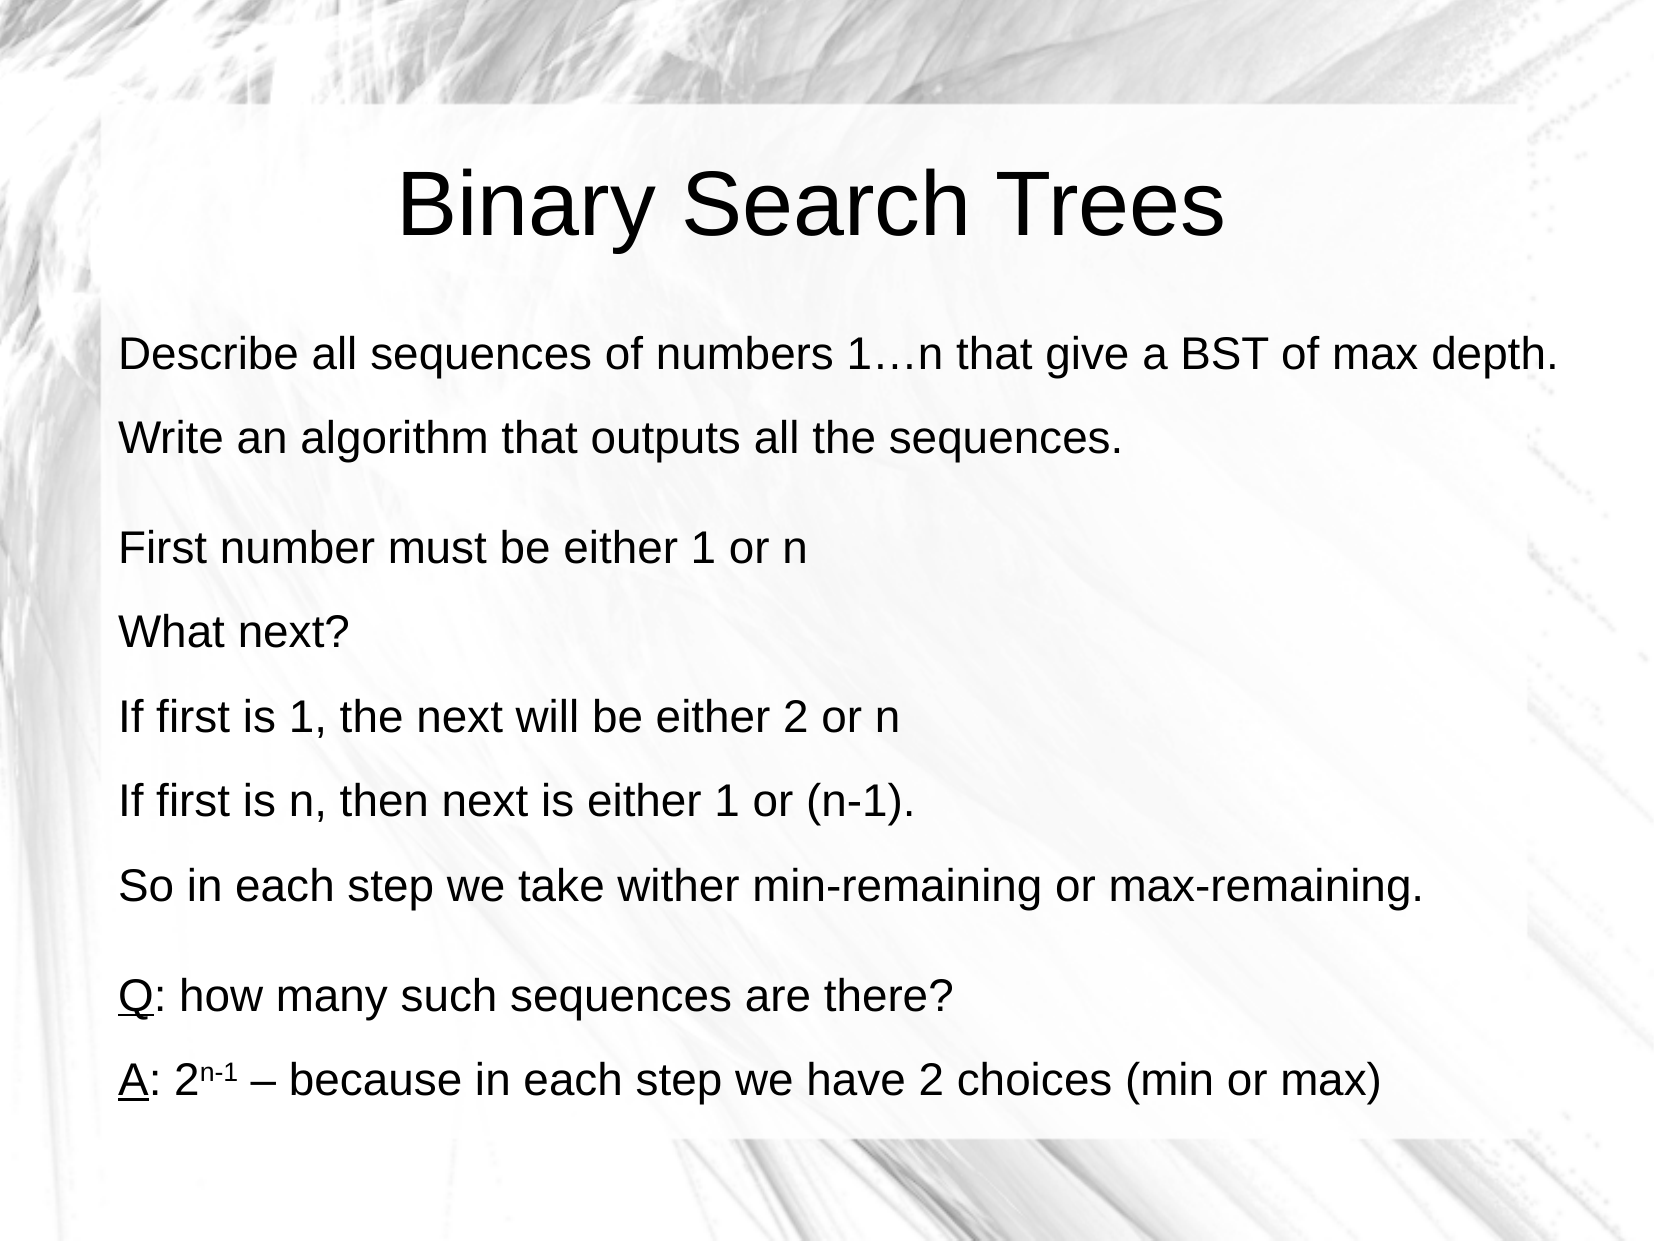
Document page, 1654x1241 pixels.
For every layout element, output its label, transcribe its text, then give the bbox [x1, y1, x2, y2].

picture [0, 0, 1654, 1241]
list Describe all sequences of numbers 1…n that give a BST of max depth. Write an algorithm that outputs all the sequences. First number must be either 1 or n What next? If first is 1, the next will be either 2 or n If first is n, then next is either 1 or (n-1). So in each step we take wither min-remaining or max-remaining. Q: how many such sequences are there? A: 2n-1 – because in each step we have 2 choices (min or max) [118, 319, 1571, 1109]
title Binary Search Trees [118, 93, 1506, 299]
